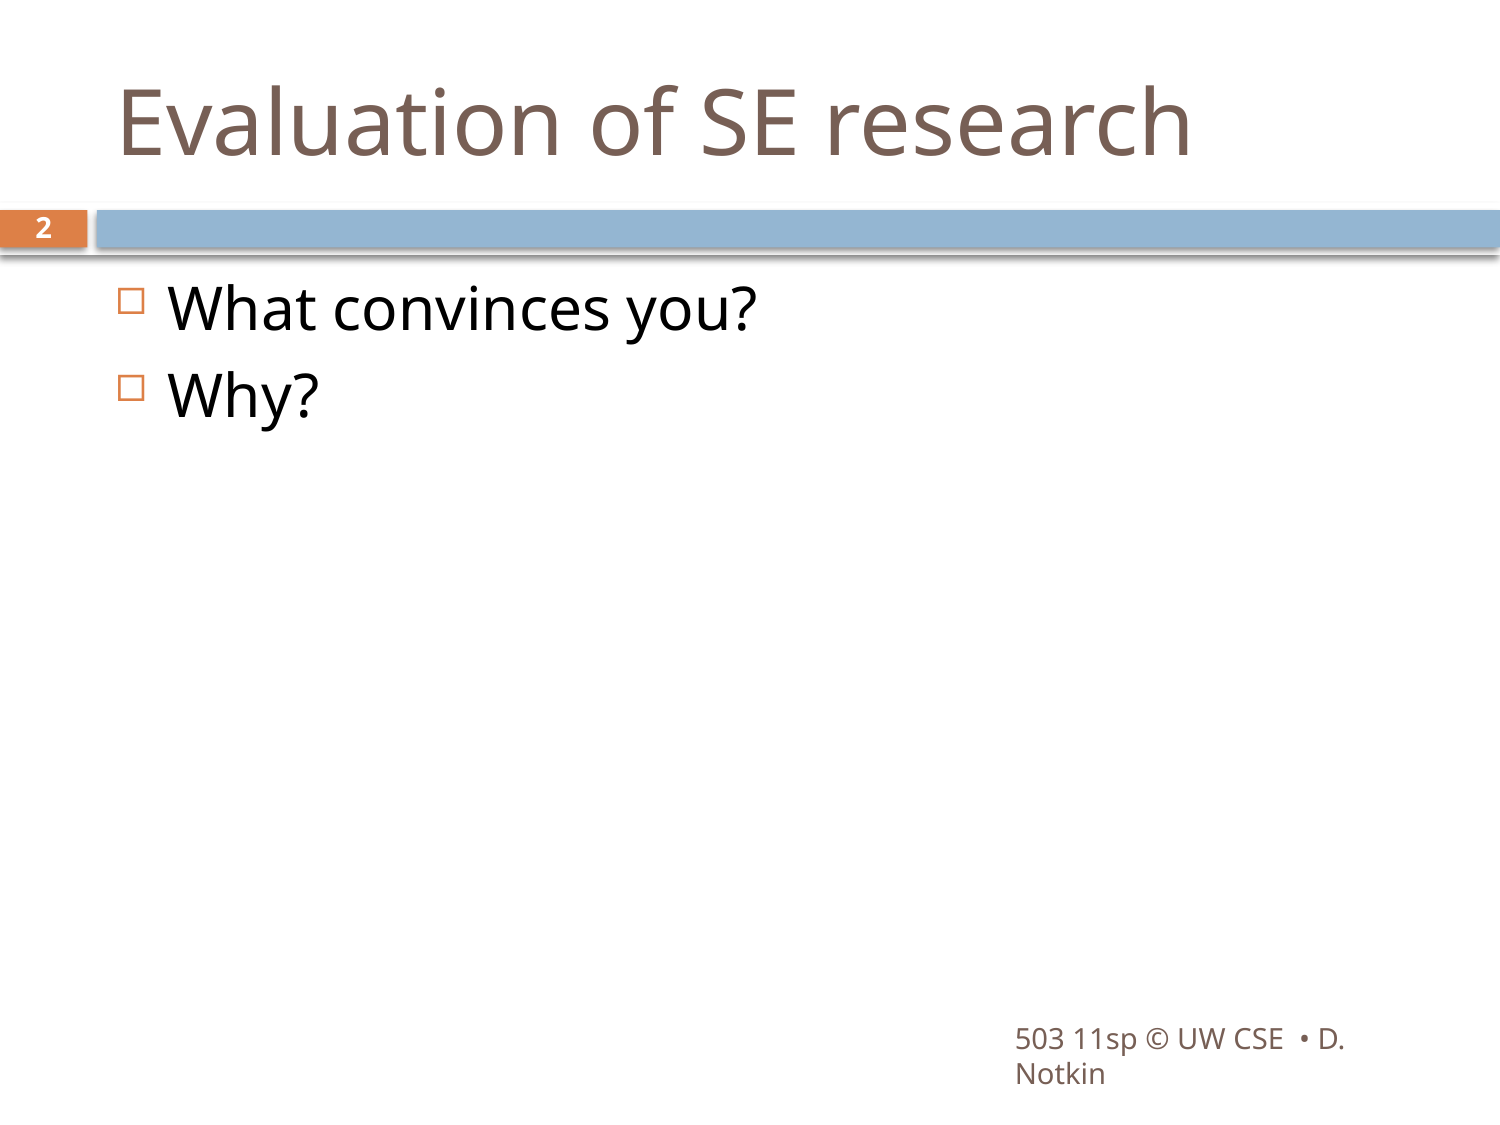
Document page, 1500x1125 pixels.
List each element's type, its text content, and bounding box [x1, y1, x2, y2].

slide_number 503 11sp © UW CSE • D. Notkin [999, 1025, 1438, 1085]
title Evaluation of SE research [100, 37, 1438, 200]
slide_number 2 [0, 208, 88, 249]
list What convinces you? Why? [100, 262, 1438, 1000]
